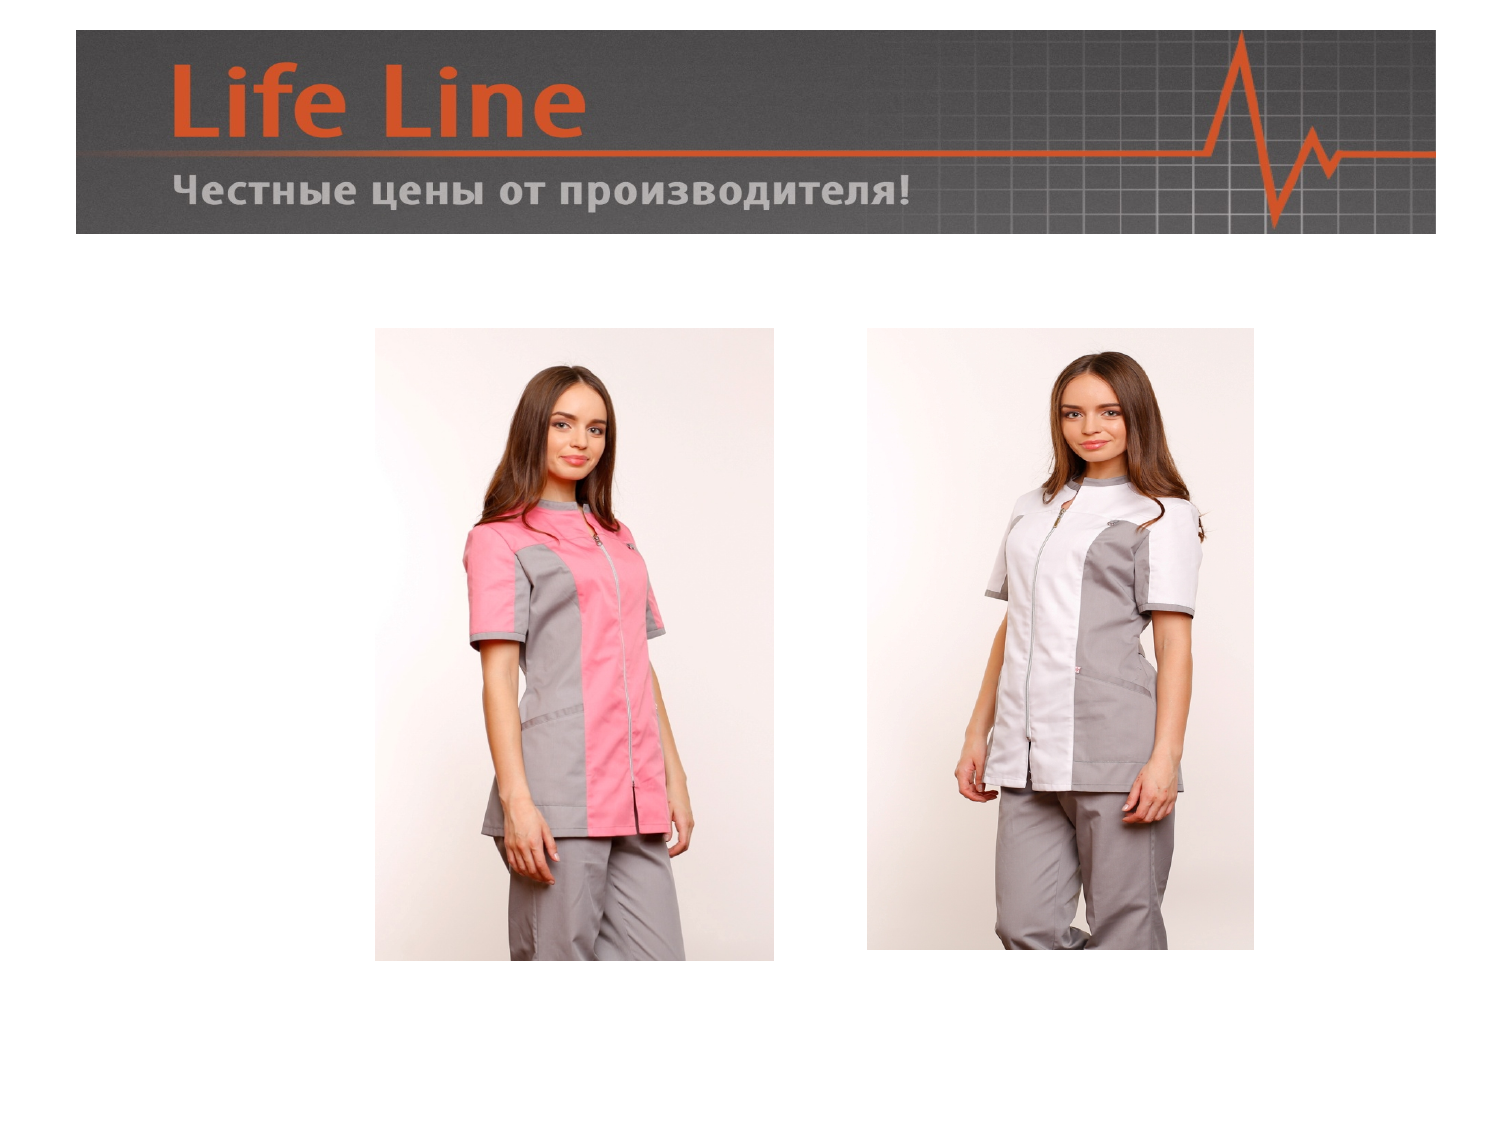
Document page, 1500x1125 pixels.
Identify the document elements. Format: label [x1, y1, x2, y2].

picture [76, 30, 1436, 235]
picture [866, 327, 1255, 950]
list [374, 327, 774, 962]
